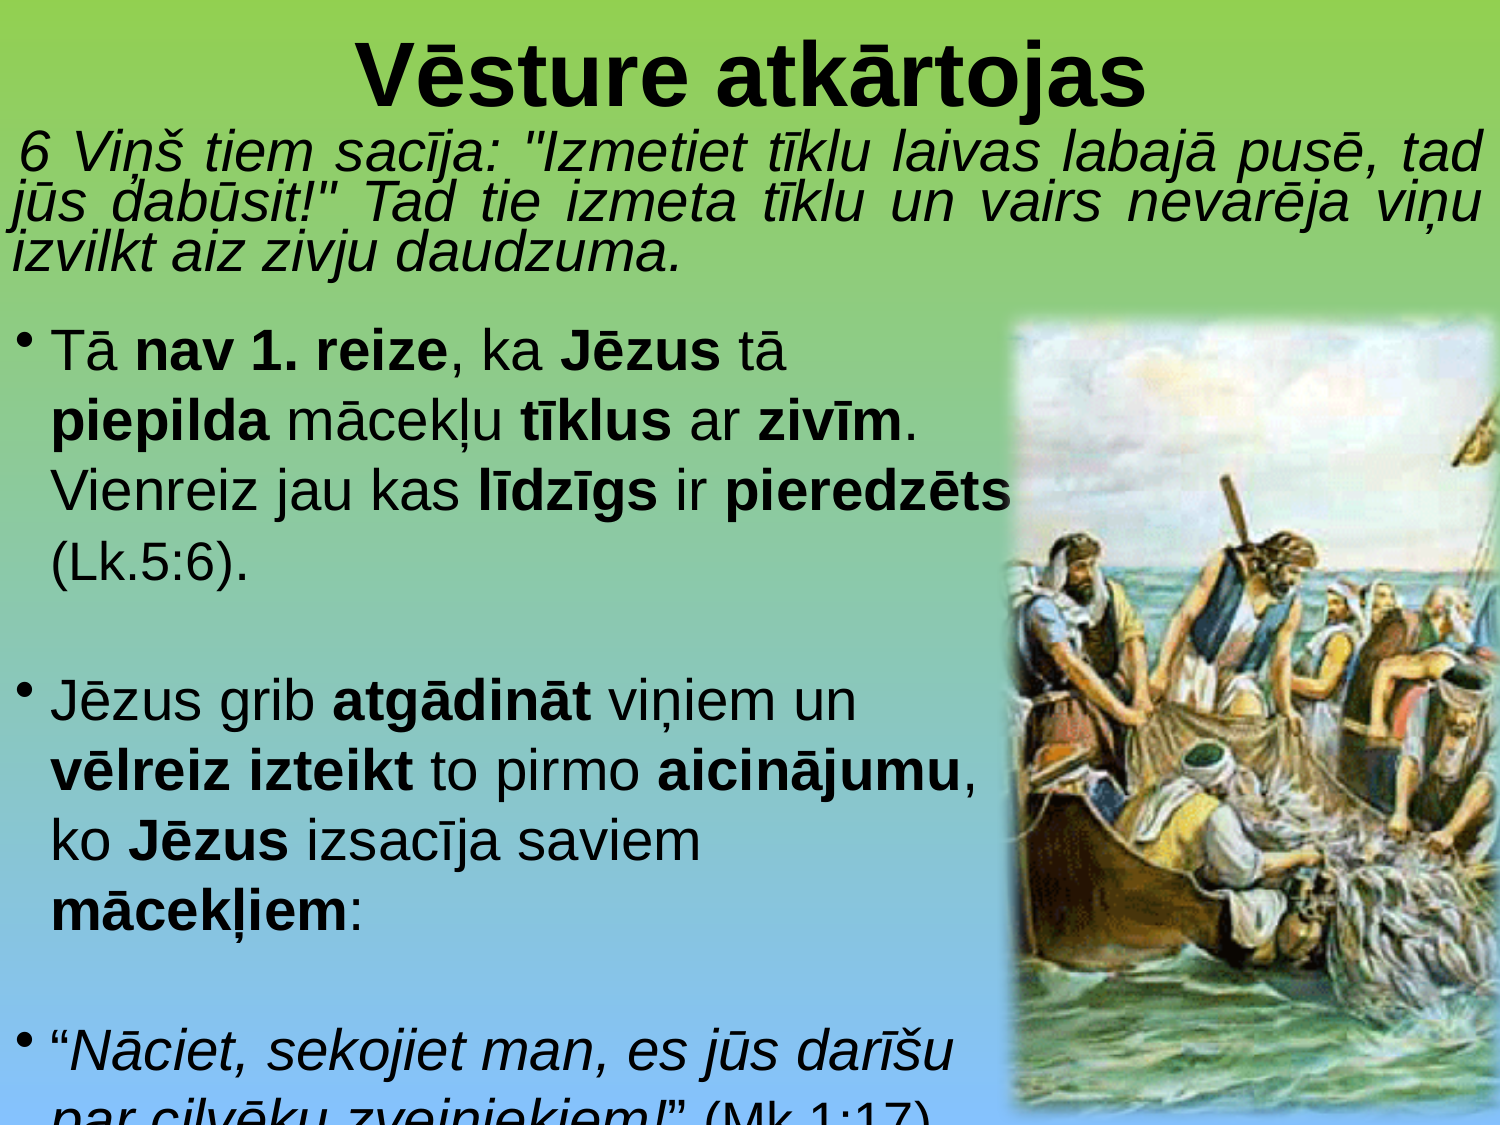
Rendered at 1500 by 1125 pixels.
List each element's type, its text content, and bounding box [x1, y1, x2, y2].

list 6 Viņš tiem sacīja: "Izmetiet tīklu laivas labajā pusē, tad jūs dabūsit!" Tad tie izmeta tīklu un vairs nevarēja viņu izvilkt aiz zivju daudzuma. [0, 125, 1500, 304]
title Vēsture atkārtojas [76, 0, 1428, 140]
picture [995, 302, 1500, 1125]
text_box Tā nav 1. reize, ka Jēzus tā piepilda mācekļu tīklus ar zivīm. Vienreiz jau kas līdzīgs ir pieredzēts (Lk.5:6). Jēzus grib atgādināt viņiem un vēlreiz izteikt to pirmo aicinājumu, ko Jēzus izsacīja saviem mācekļiem: “Nāciet, sekojiet man, es jūs darīšu par cilvēku zvejniekiem!” (Mk.1:17) [0, 304, 991, 1125]
